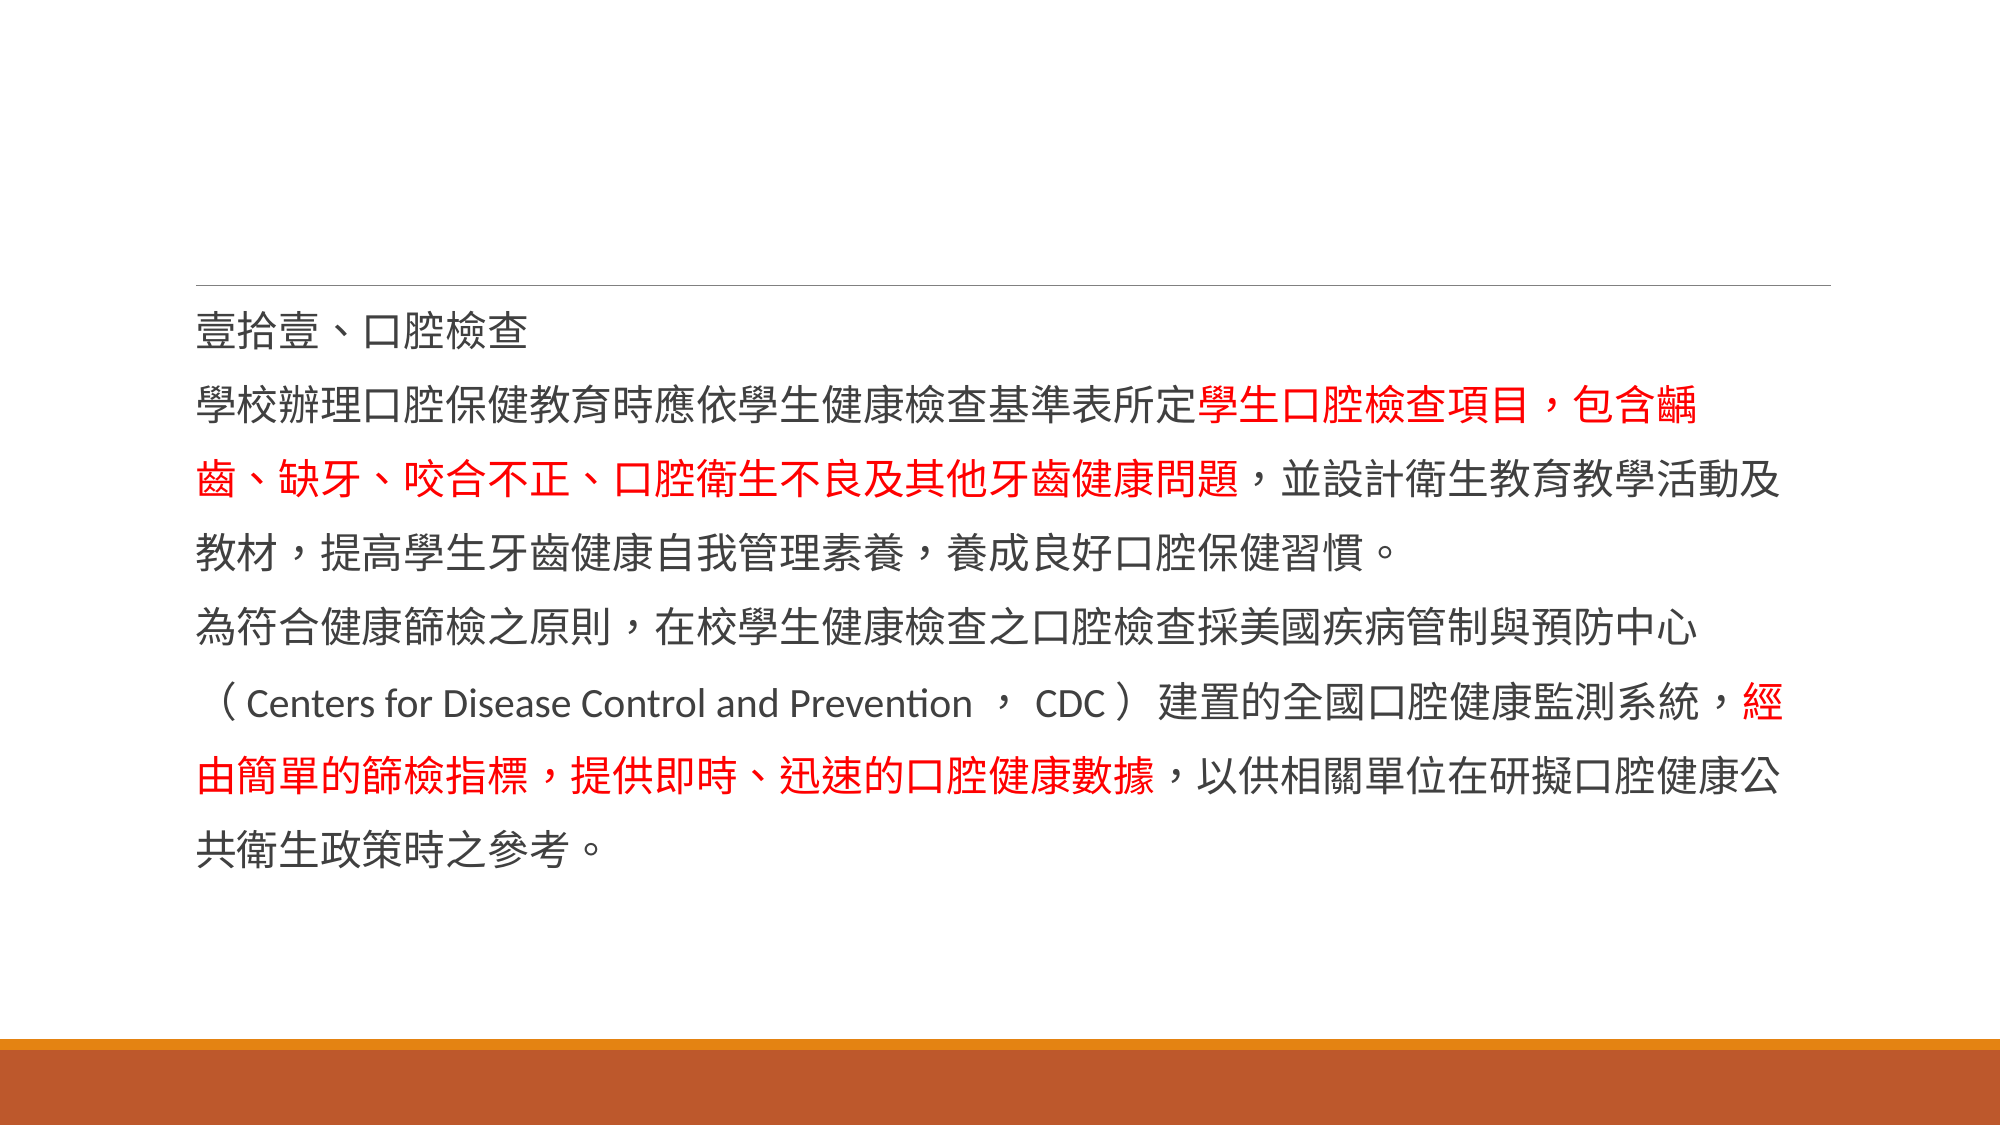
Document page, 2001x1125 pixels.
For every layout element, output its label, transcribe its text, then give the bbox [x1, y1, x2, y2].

list 壹拾壹、口腔檢查 學校辦理口腔保健教育時應依學生健康檢查基準表所定學生口腔檢查項目，包含齲 齒、缺牙、咬合不正、口腔衛生不良及其他牙齒健康問題，並設計衛生教育教學活動及 教材，提高學生牙齒健康自我管理素養，養成良好口腔保健習慣。 為符合健康篩檢之原則，在校學生健康檢查之口腔檢查採美國疾病管制與預防中心 （Centers for Disease Control and Prevention，CDC）建置的全國口腔健康監測系統，經 由簡單的篩檢指標，提供即時、迅速的口腔健康數據，以供相關單位在研擬口腔健康公 共衛生政策時之參考。 [180, 302, 1830, 963]
